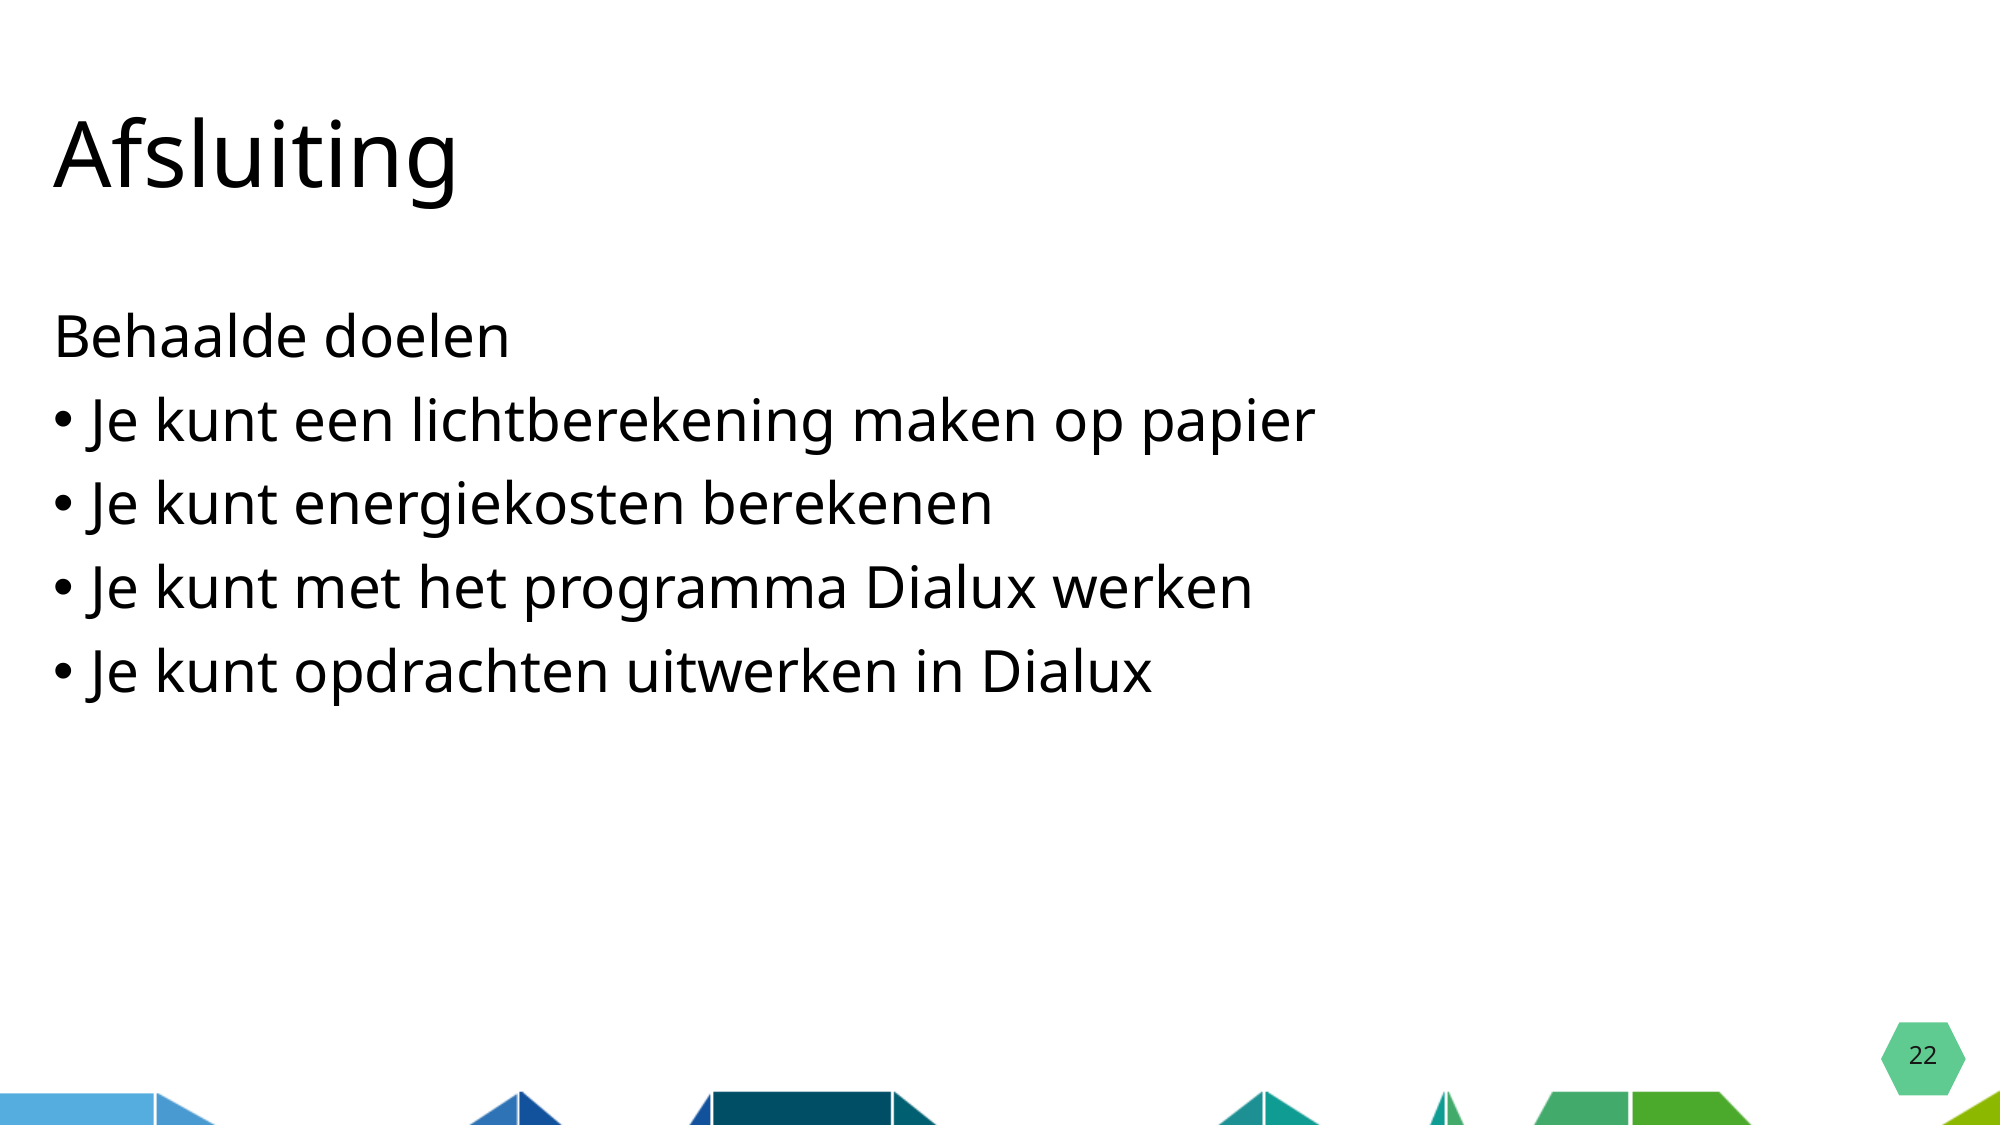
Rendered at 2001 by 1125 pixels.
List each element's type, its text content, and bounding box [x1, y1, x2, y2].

list Behaalde doelen Je kunt een lichtberekening maken op papier Je kunt energiekosten berekenen Je kunt met het programma Dialux werken Je kunt opdrachten uitwerken in Dialux [38, 299, 1962, 1014]
slide_number 22 [1884, 1026, 1962, 1087]
title Afsluiting [38, 38, 1962, 278]
picture [0, 1086, 2000, 1125]
